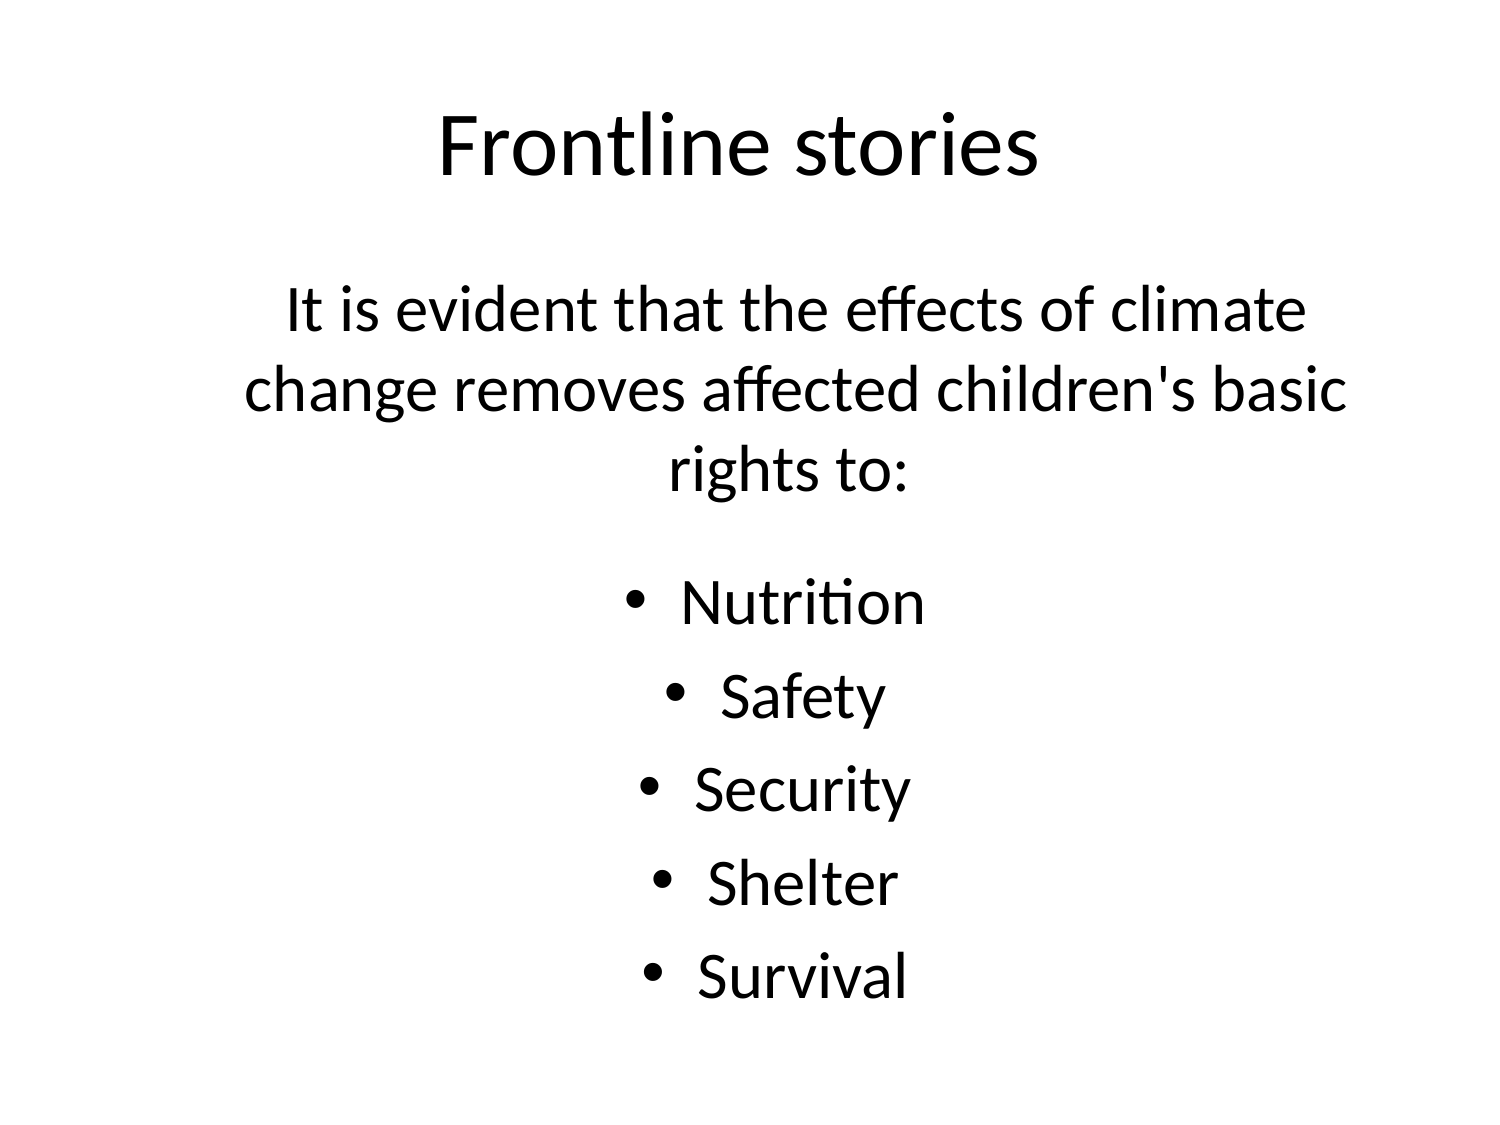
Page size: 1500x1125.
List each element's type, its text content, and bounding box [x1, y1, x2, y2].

text_box It is evident that the effects of climate change removes affected children's basic rights to: [187, 257, 1407, 513]
title Frontline stories [75, 45, 1425, 233]
list Nutrition Safety Security Shelter Survival [175, 550, 1390, 1074]
